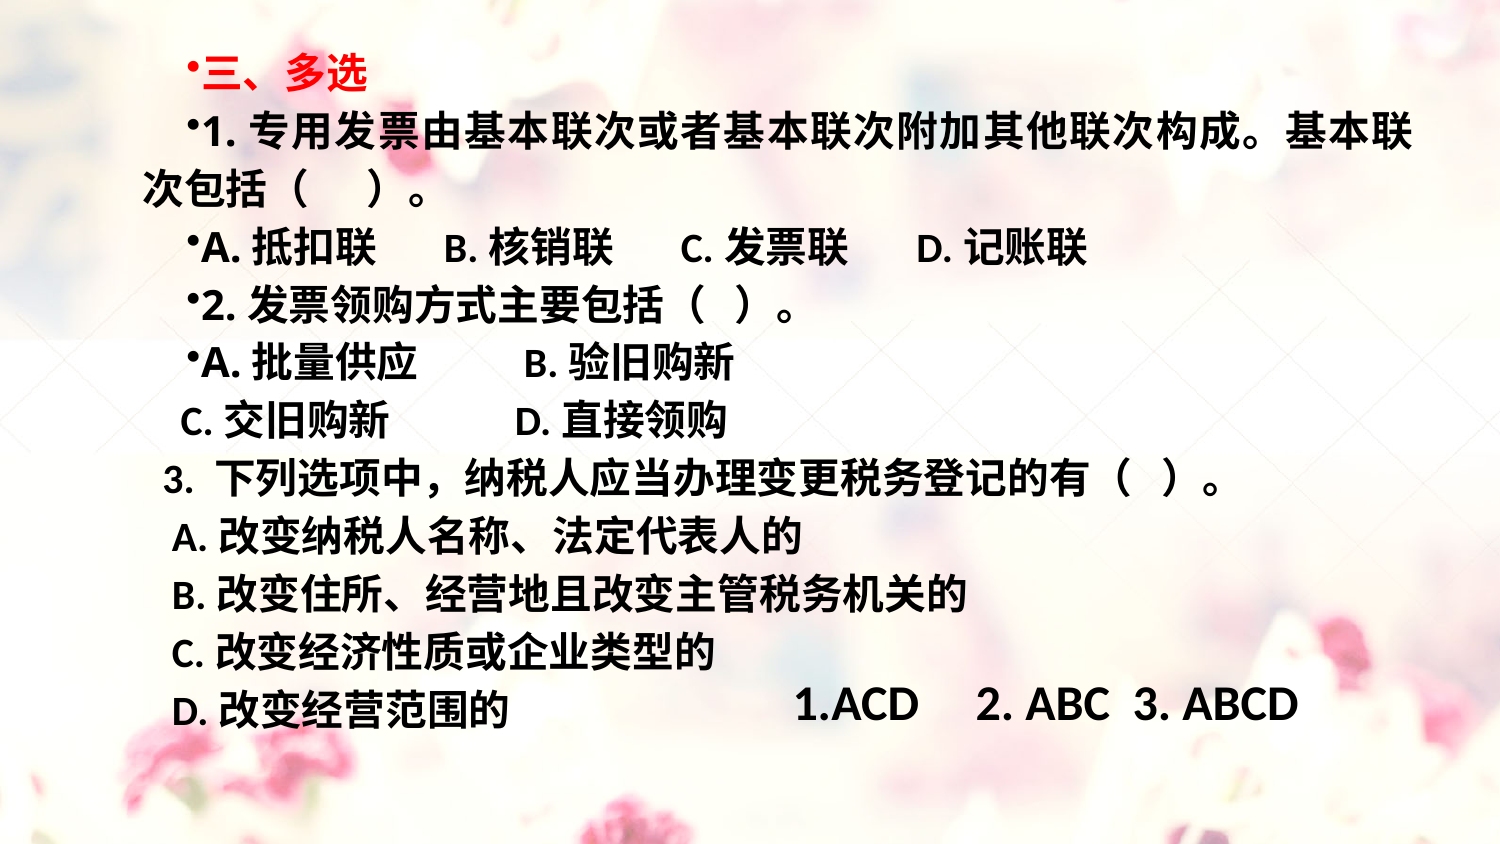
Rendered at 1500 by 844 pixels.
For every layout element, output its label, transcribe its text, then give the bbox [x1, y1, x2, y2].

text_box 1.ACD 2. ABC 3. ABCD [777, 663, 1425, 739]
picture [0, 0, 1500, 844]
list 三、多选 1.专用发票由基本联次或者基本联次附加其他联次构成。基本联次包括（ ）。 A.抵扣联 B.核销联 C.发票联 D.记账联 2.发票领购方式主要包括（ ）。 A.批量供应 B.验旧购新 C.交旧购新 D.直接领购 3. 下列选项中，纳税人应当办理变更税务登记的有（ ）。 A.改变纳税人名称、法定代表人的 B.改变住所、经营地且改变主管税务机关的 C.改变经济性质或企业类型的 D.改变经营范围的 [74, 33, 1426, 754]
